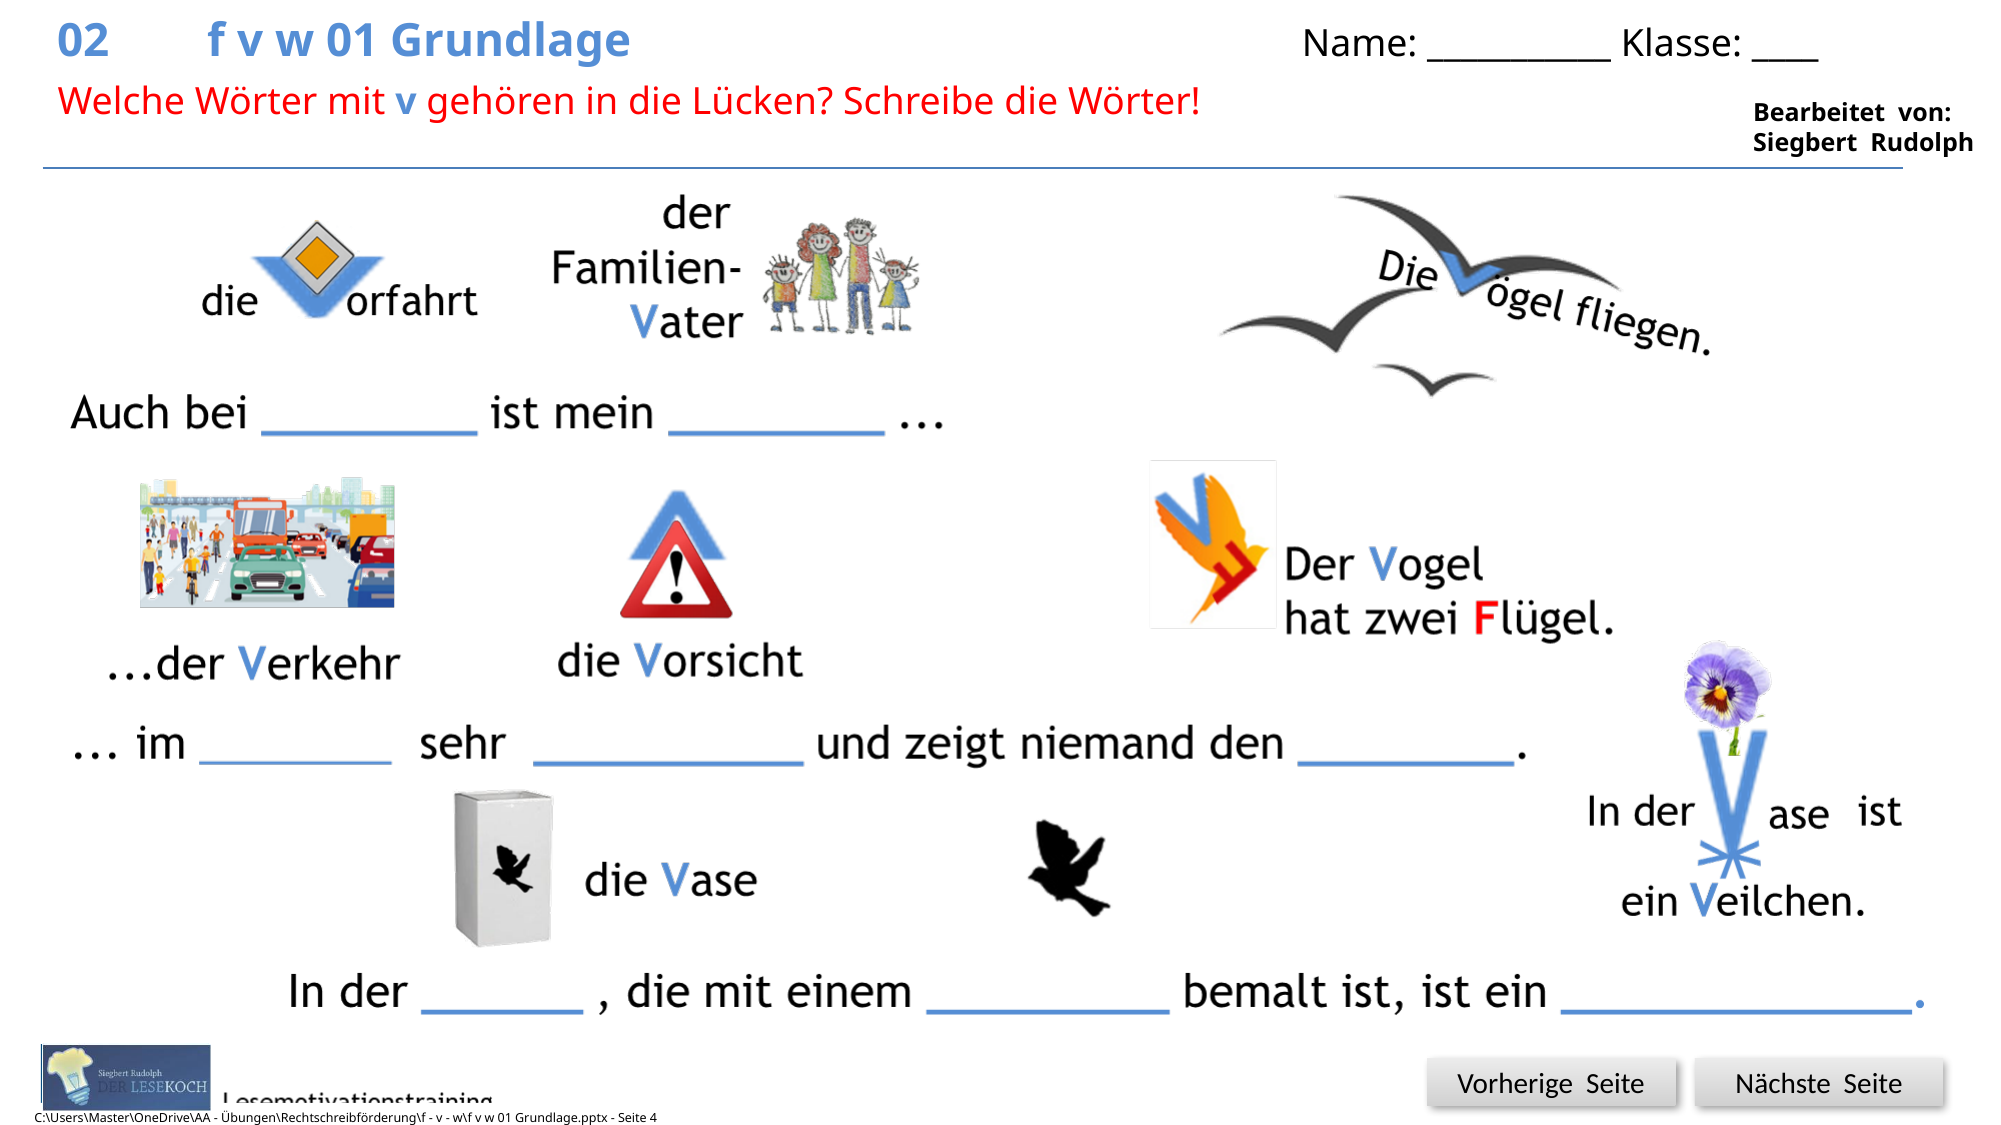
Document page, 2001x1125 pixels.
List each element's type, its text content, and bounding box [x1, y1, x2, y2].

text_box Welche Wörter mit v gehören in die Lücken? Schreibe die Wörter! [42, 69, 1686, 130]
picture [40, 169, 1959, 1111]
text_box 02 f v w 01 Grundlage Name: ___________ Klasse: ____ [42, 3, 2000, 73]
text_box C:\Users\Master\OneDrive\AA - Übungen\Rechtschreibförderung\f - v - w\f v w 01 Grundlage.pptx - Seite 4 [19, 1102, 672, 1125]
